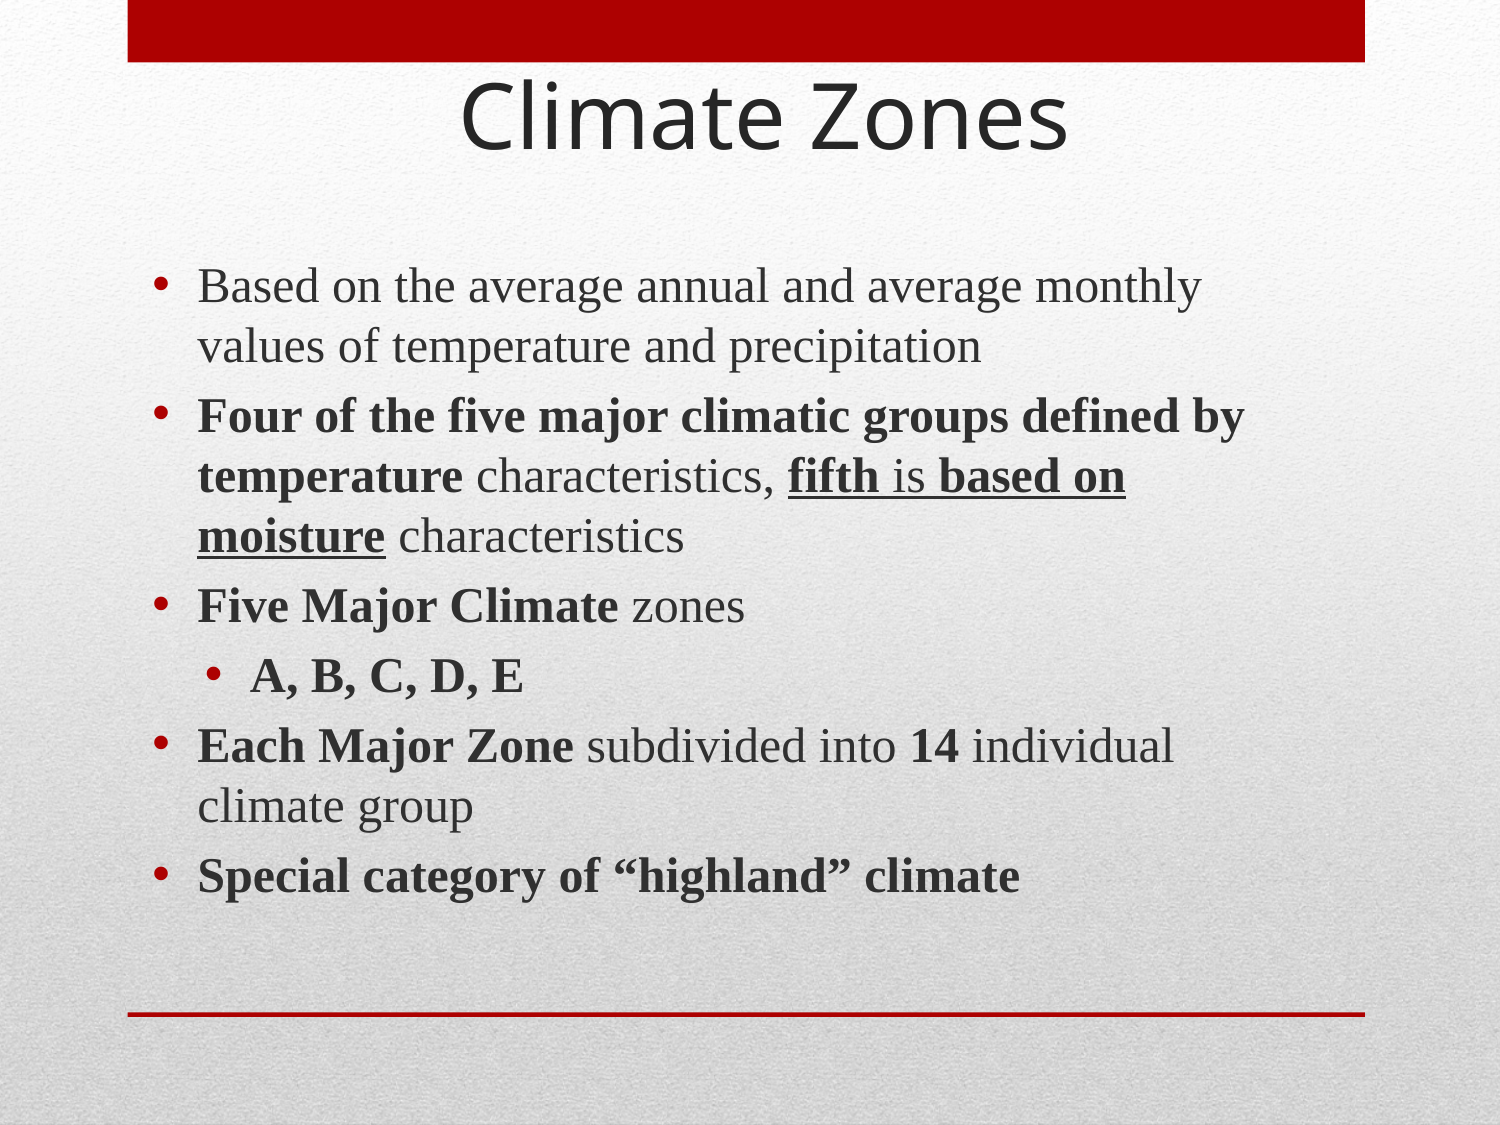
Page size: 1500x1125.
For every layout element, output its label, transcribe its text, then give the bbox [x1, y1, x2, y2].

list Based on the average annual and average monthly values of temperature and precipitation Four of the five major climatic groups defined by temperature characteristics, fifth is based on moisture characteristics Five Major Climate zones A, B, C, D, E Each Major Zone subdivided into 14 individual climate group Special category of “highland” climate [137, 187, 1325, 969]
title Climate Zones [27, 50, 1500, 175]
